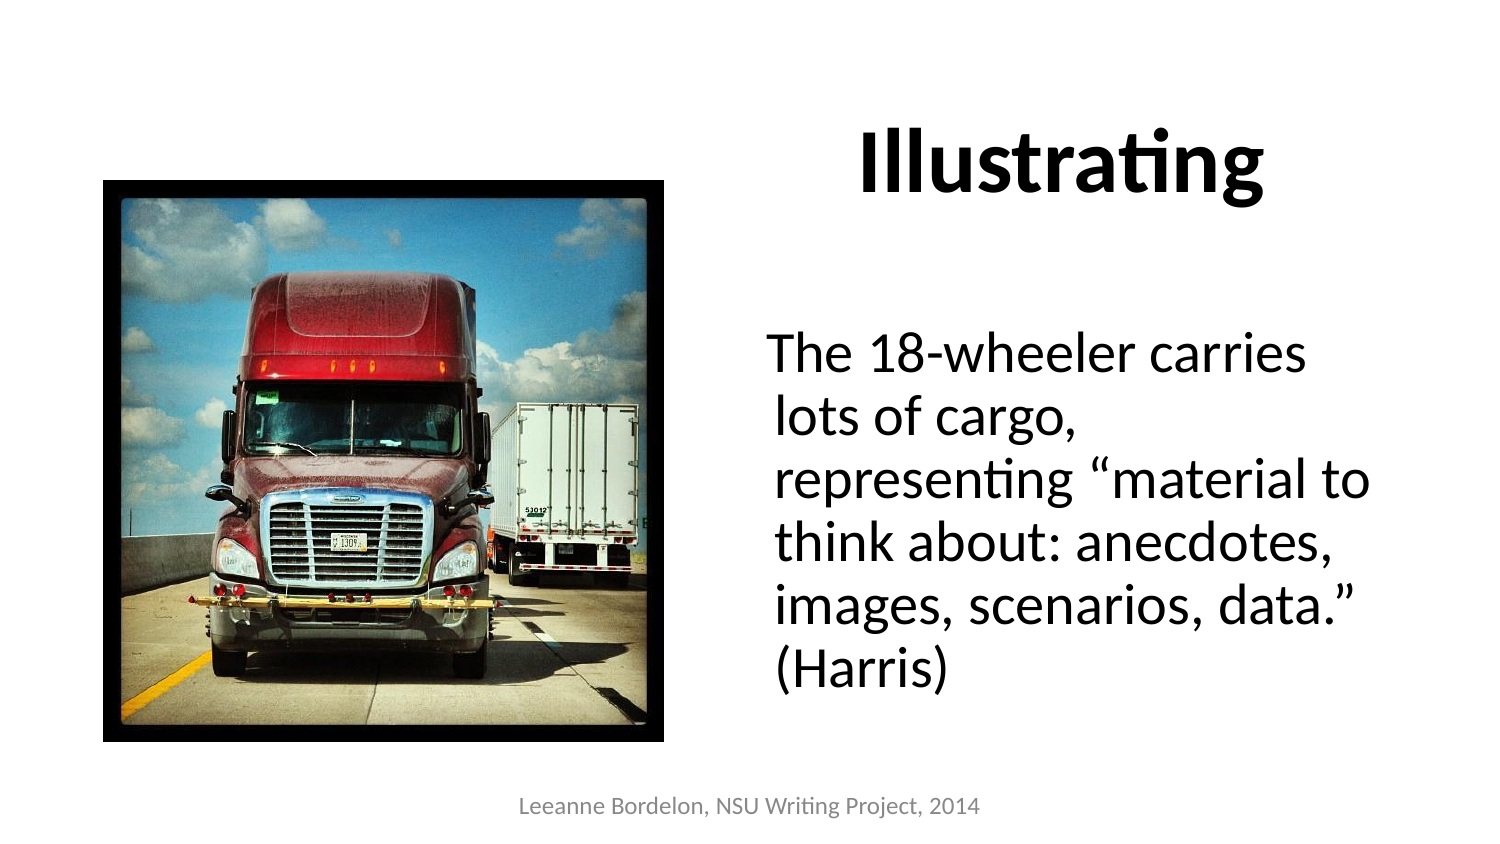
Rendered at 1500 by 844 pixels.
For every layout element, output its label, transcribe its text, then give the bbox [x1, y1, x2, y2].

list Illustrating The 18-wheeler carries lots of cargo, representing “material to think about: anecdotes, images, scenarios, data.” (Harris) [721, 93, 1401, 686]
footer Leeanne Bordelon, NSU Writing Project, 2014 [496, 787, 1004, 822]
picture [102, 180, 665, 742]
